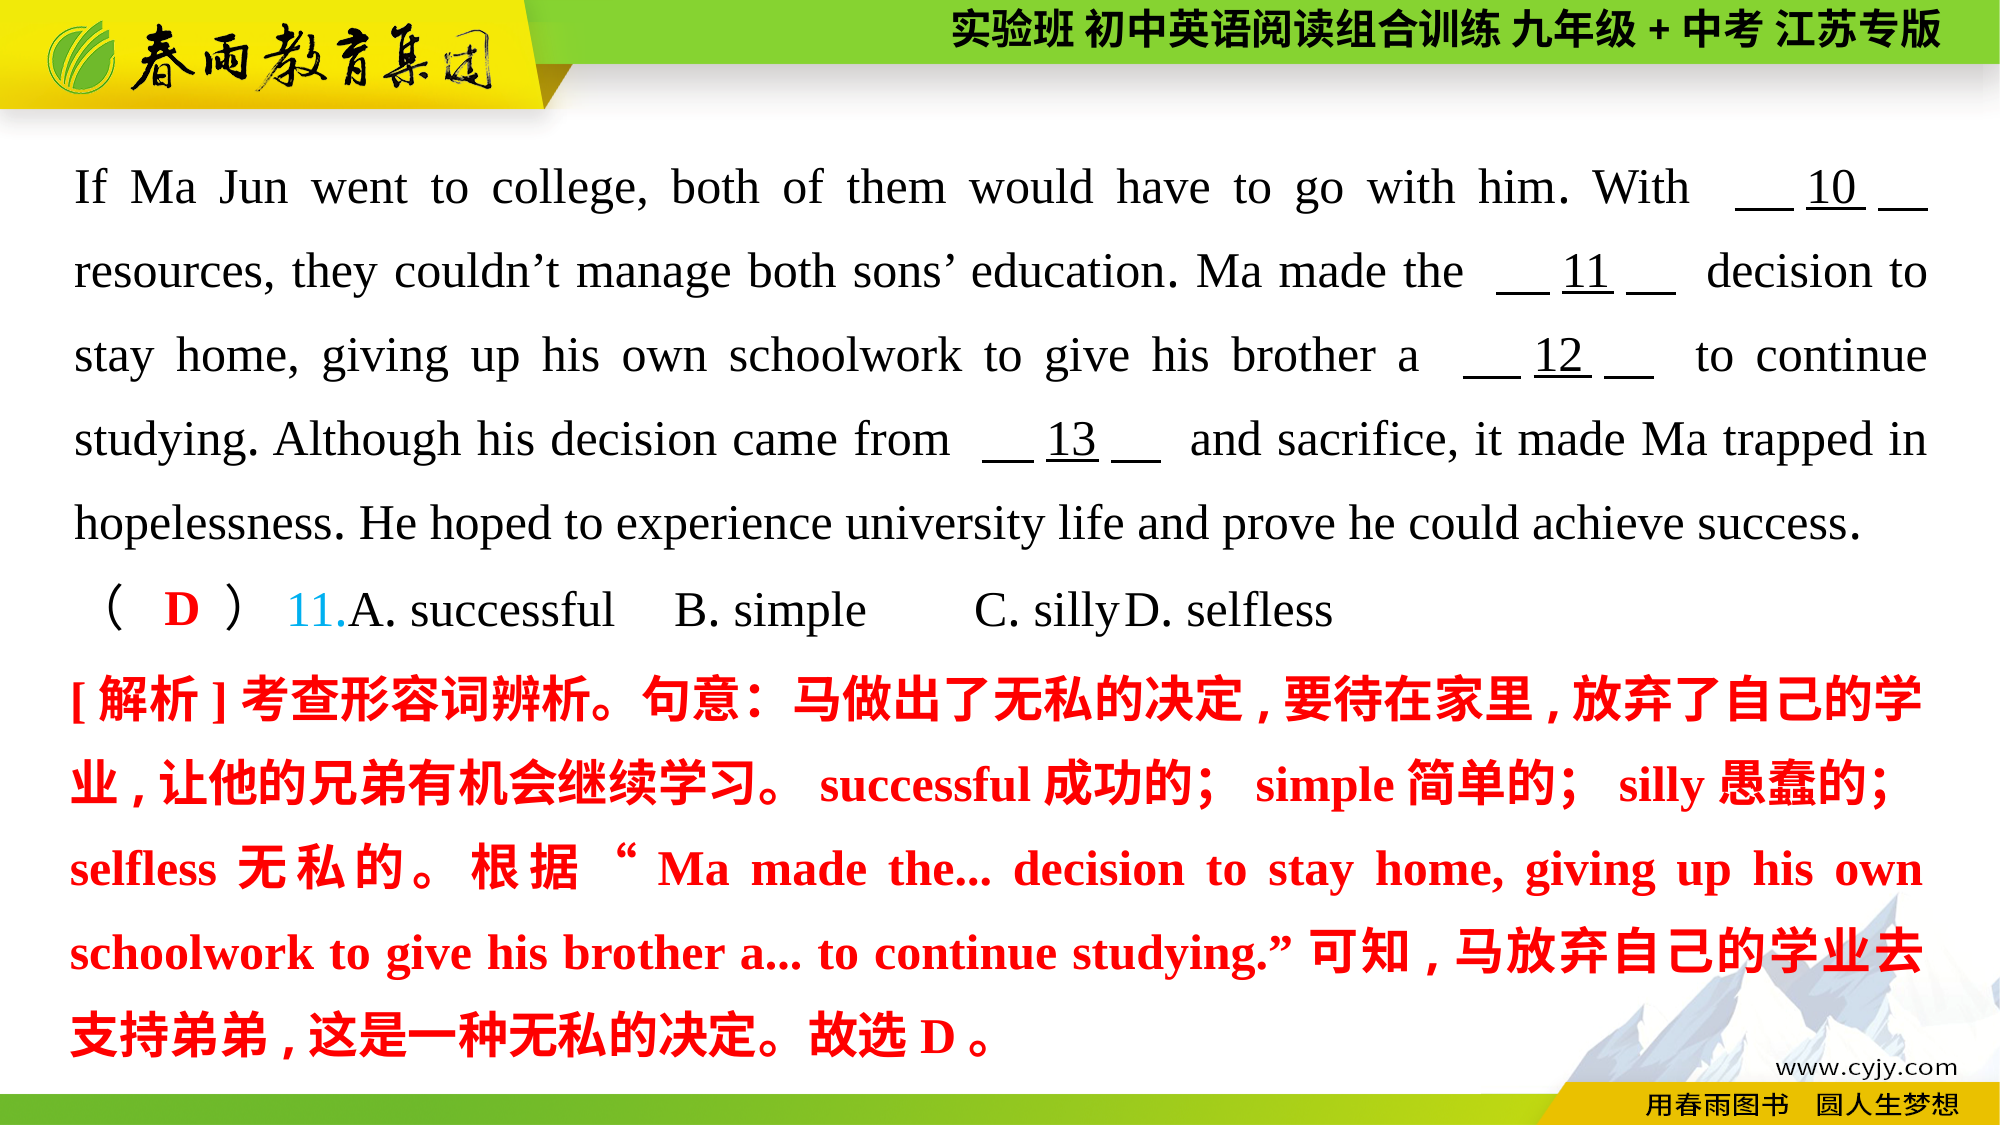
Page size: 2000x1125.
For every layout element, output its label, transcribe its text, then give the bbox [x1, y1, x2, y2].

text_box （ ）11.A. successful B. simple C. silly D. selfless [59, 545, 149, 635]
list If Ma Jun went to college, both of them would have to go with him. With 10 resources, they couldn’t manage both sons’ education. Ma made the 11 decision to stay home, giving up his own schoolwork to give his brother a 12 to continue studying. Although his decision came from 13 and sacrifice, it made Ma trapped in hopelessness. He hoped to experience university life and prove he could achieve success. [59, 122, 1944, 545]
text_box D [149, 544, 216, 635]
text_box [解析]考查形容词辨析。句意：马做出了无私的决定,要待在家里,放弃了自己的学业,让他的兄弟有机会继续学习。successful成功的；simple简单的；silly愚蠢的；selfless无私的。根据“Ma made the... decision to stay home, giving up his own schoolwork to give his brother a... to continue studying.”可知,马放弃自己的学业去支持弟弟,这是一种无私的决定。故选D。 [54, 635, 1939, 1071]
text_box （ ）11.A. successful B. simple C. silly D. selfless [216, 545, 1944, 645]
picture [0, 0, 2000, 1125]
